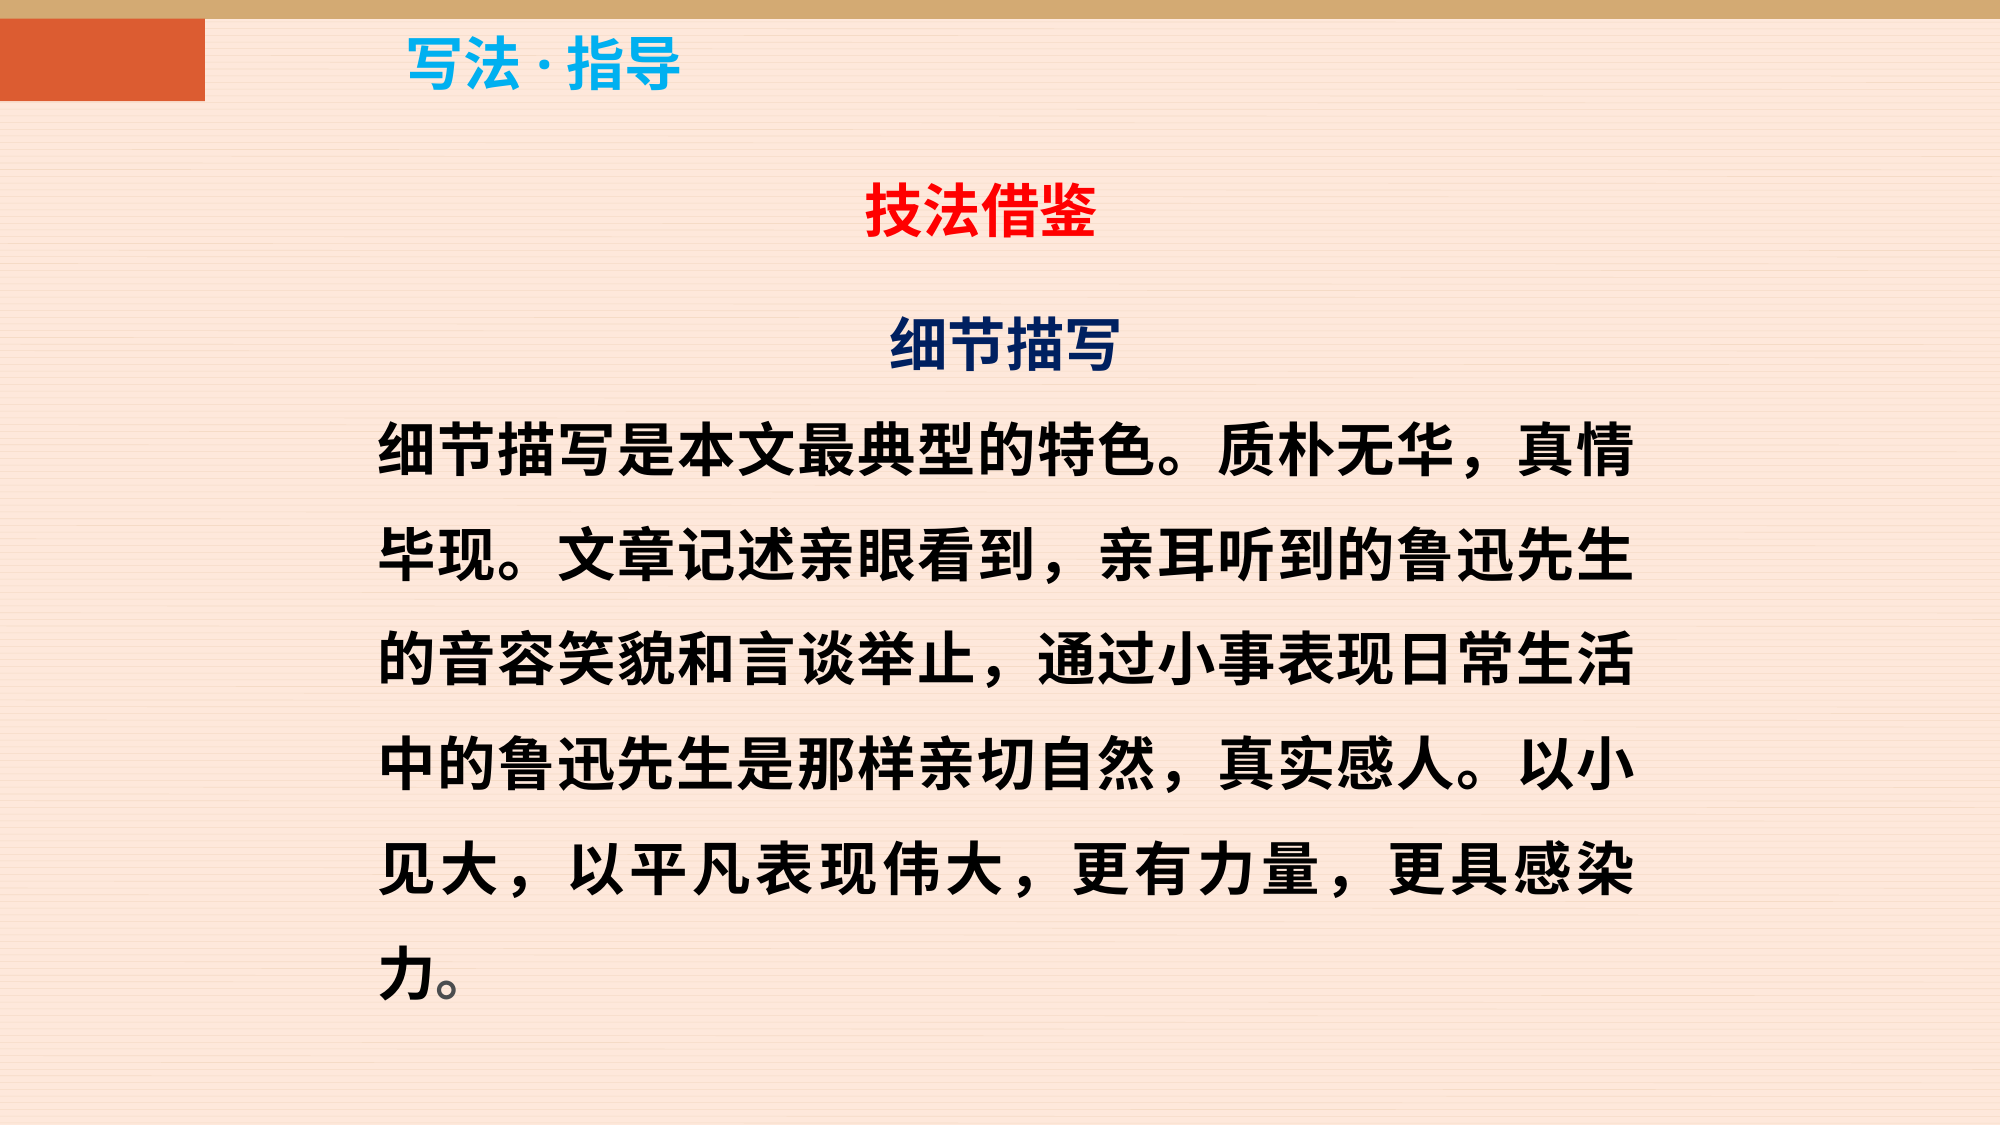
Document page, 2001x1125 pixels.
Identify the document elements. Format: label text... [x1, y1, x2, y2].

text_box 写法·指导 [353, 20, 736, 104]
text_box 细节描写 细节描写是本文最典型的特色。质朴无华，真情毕现。文章记述亲眼看到，亲耳听到的鲁迅先生的音容笑貌和言谈举止，通过小事表现日常生活中的鲁迅先生是那样亲切自然，真实感人。以小见大，以平凡表现伟大，更有力量，更具感染力。 [362, 265, 1650, 1015]
text_box 技法借鉴 [774, 166, 1188, 252]
